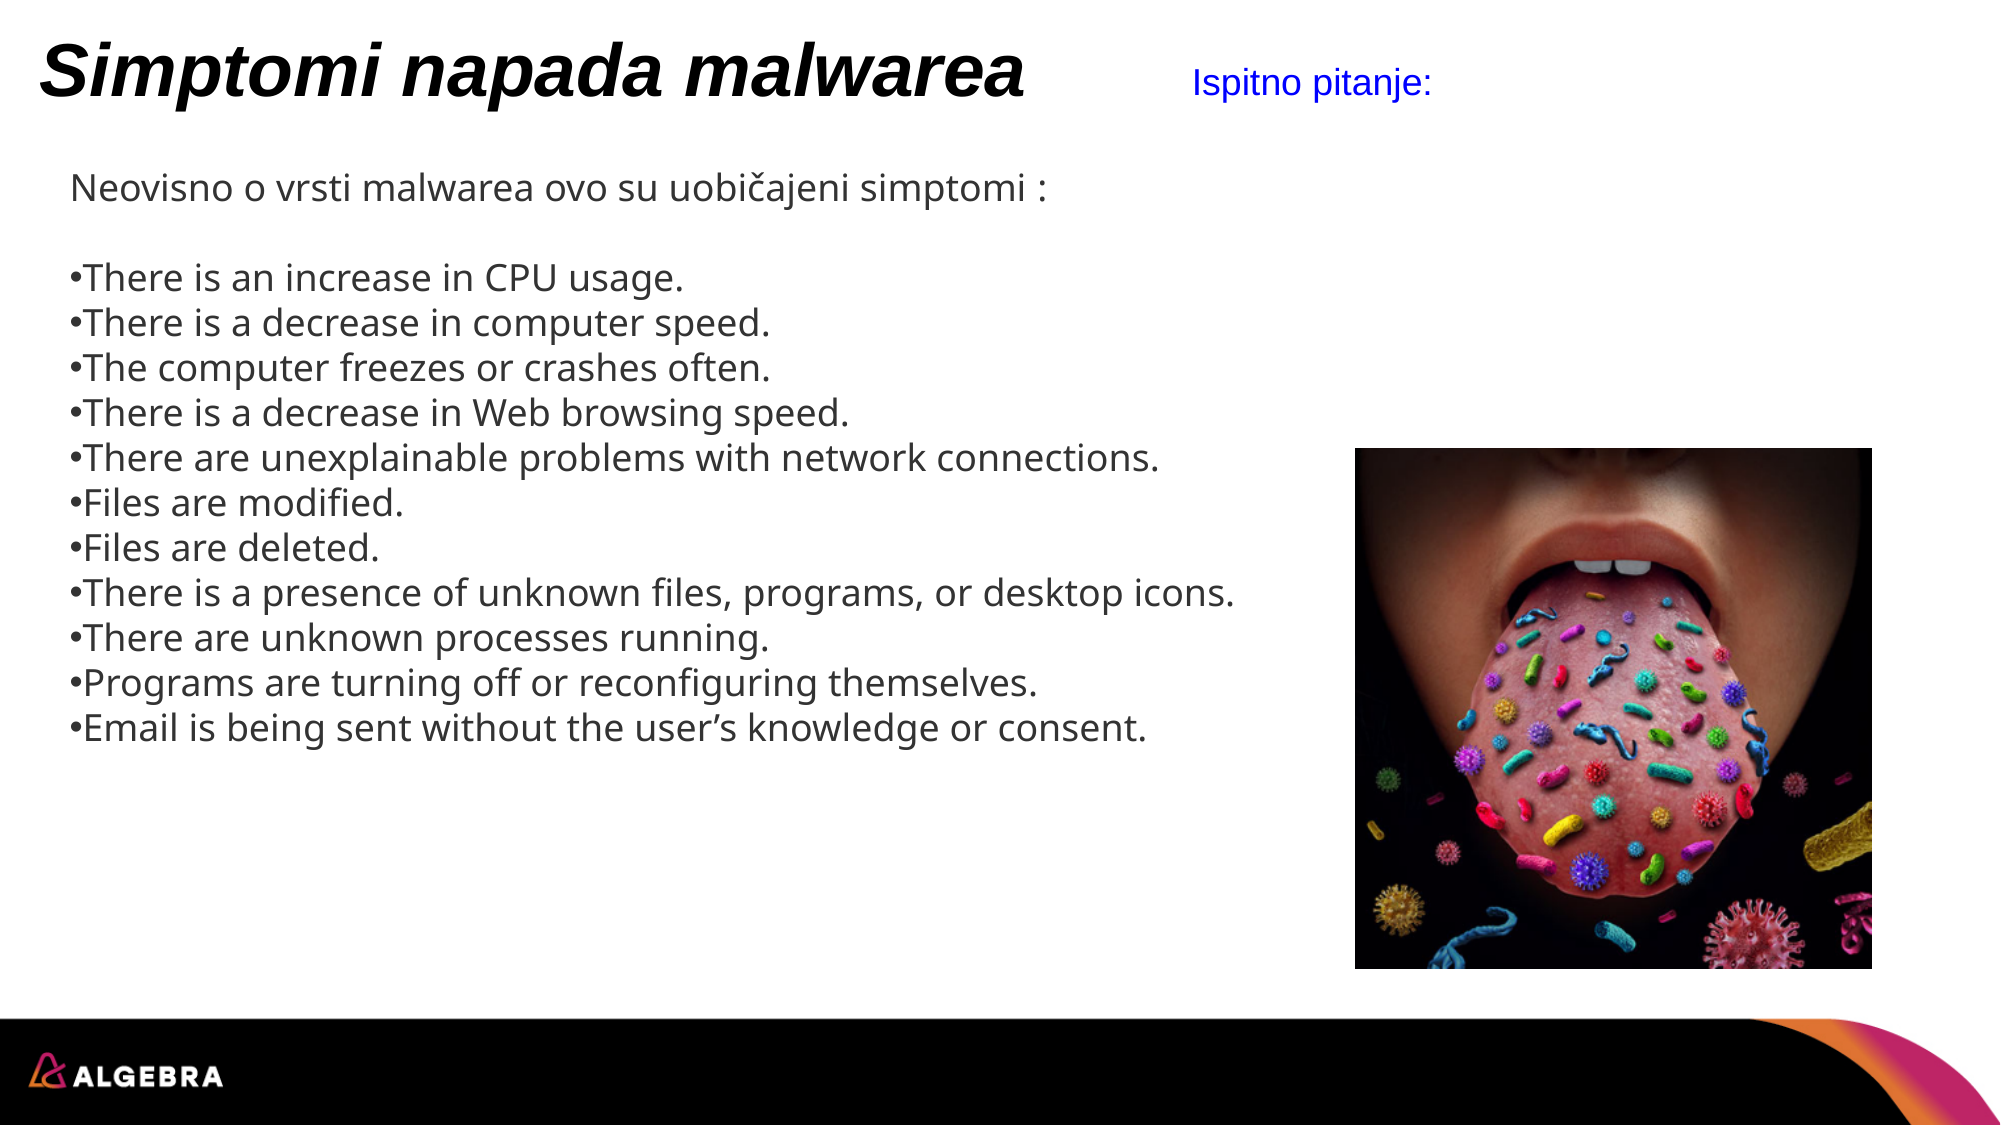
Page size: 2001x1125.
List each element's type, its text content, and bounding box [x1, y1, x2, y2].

picture [0, 0, 2001, 1125]
title Simptomi napada malwarea [39, 23, 1989, 200]
text_box Neovisno o vrsti malwarea ovo su uobičajeni simptomi : There is an increase in CPU usage. There is a decrease in computer speed. The computer freezes or crashes often. There is a decrease in Web browsing speed. There are unexplainable problems with network connections. Files are modified. Files are deleted. There is a presence of unknown files, programs, or desktop icons. There are unknown processes running. Programs are turning off or reconfiguring themselves. Email is being sent without the user’s knowledge or consent. [54, 200, 1946, 757]
text_box Ispitno pitanje: [1177, 50, 1489, 111]
